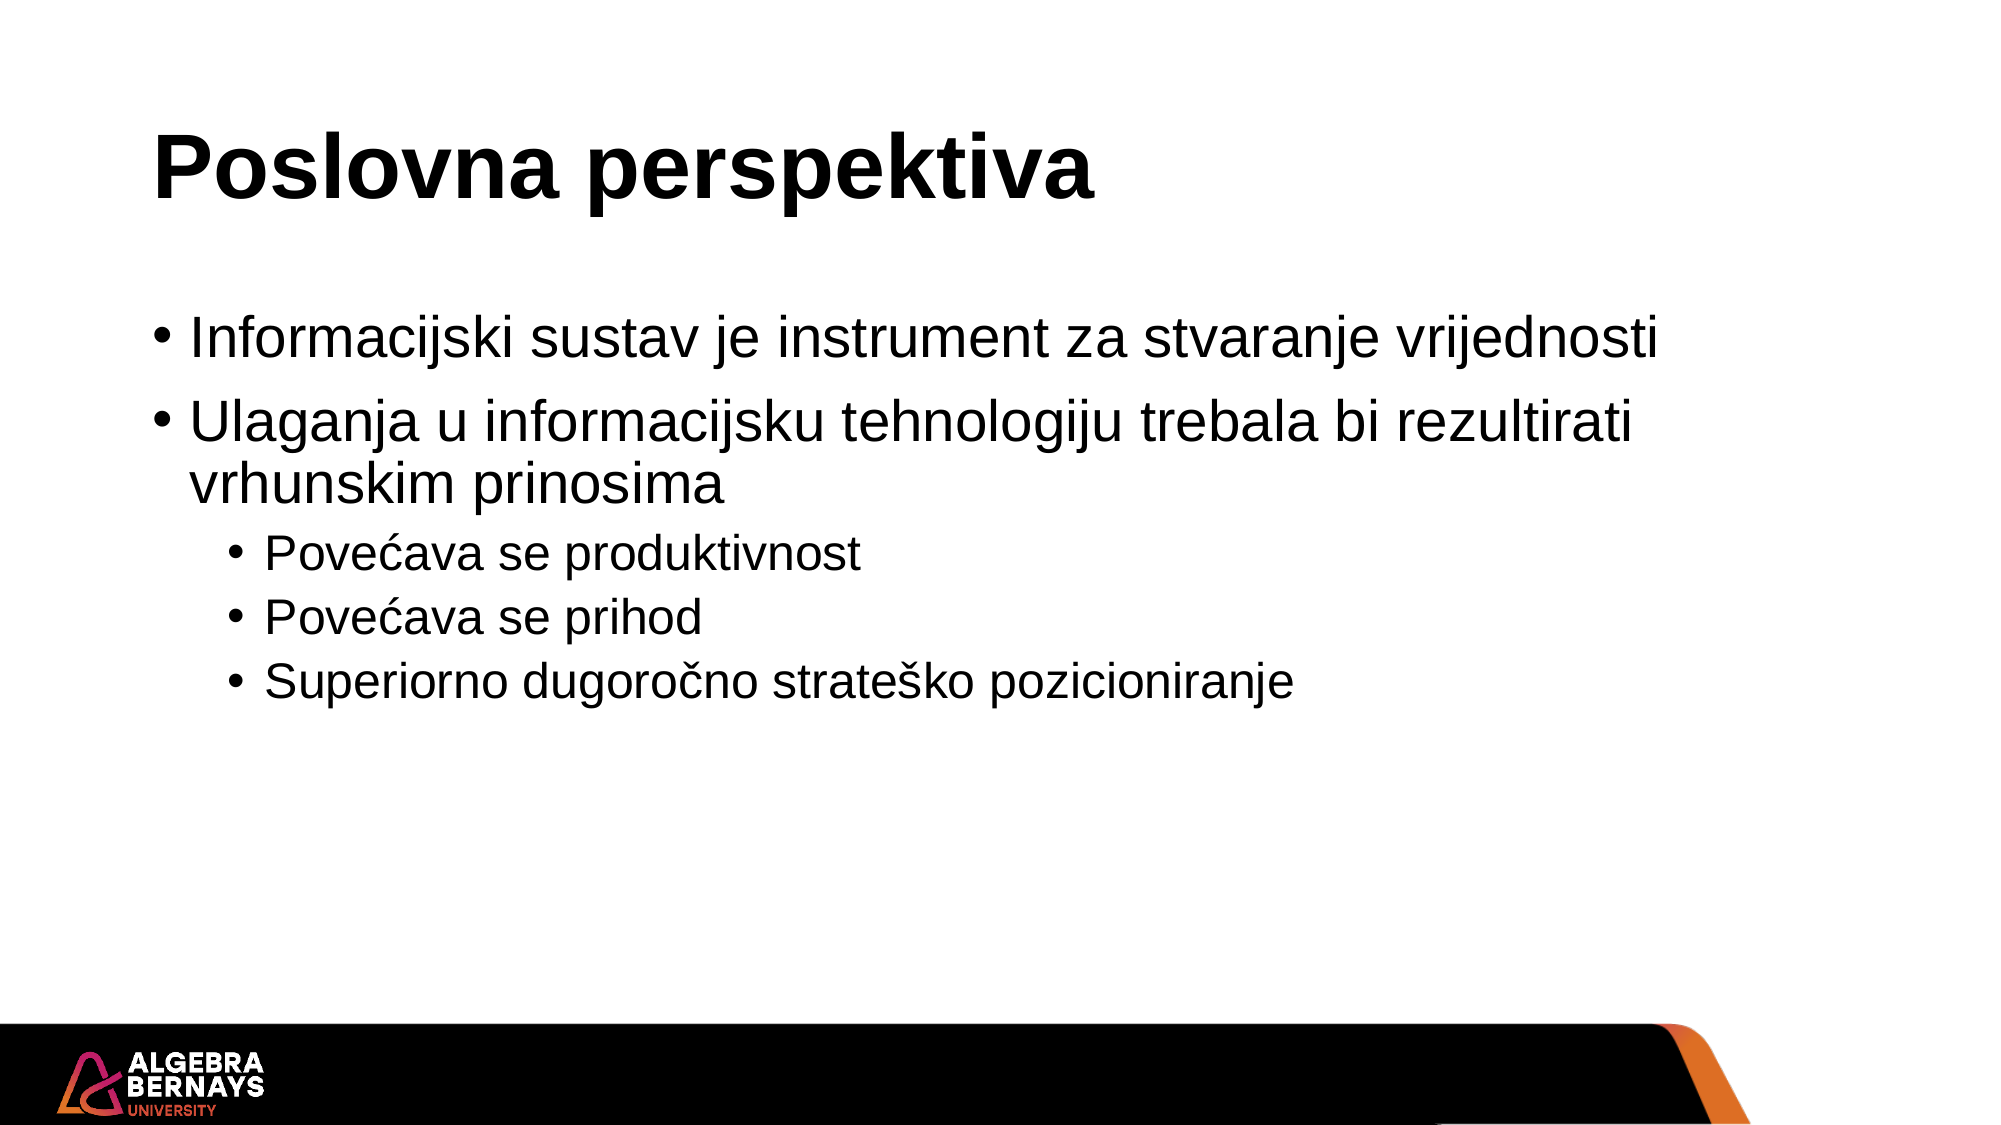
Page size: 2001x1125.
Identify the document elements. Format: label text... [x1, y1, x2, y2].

picture [0, 1023, 1958, 1125]
list Informacijski sustav je instrument za stvaranje vrijednosti Ulaganja u informacijsku tehnologiju trebala bi rezultirati vrhunskim prinosima Povećava se produktivnost Povećava se prihod Superiorno dugoročno strateško pozicioniranje [137, 299, 1863, 1014]
title Poslovna perspektiva [137, 59, 1863, 278]
